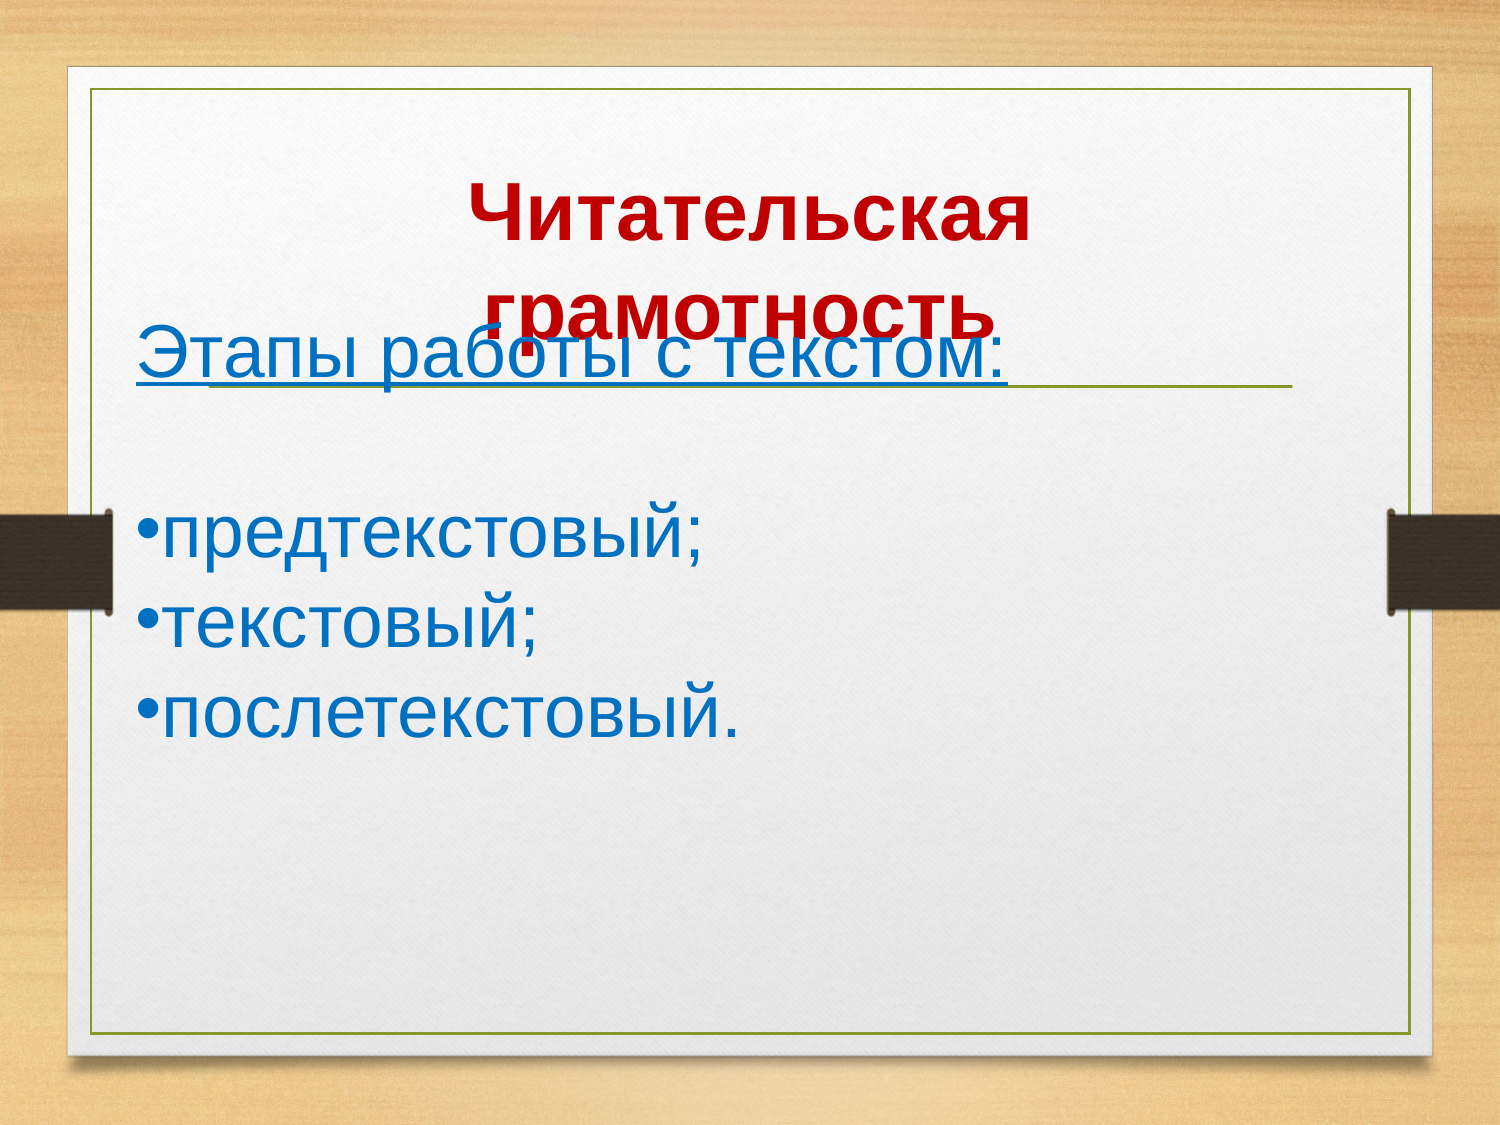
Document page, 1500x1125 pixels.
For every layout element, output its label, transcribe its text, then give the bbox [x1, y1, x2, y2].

title Читательская грамотность [193, 150, 1309, 295]
picture [0, 0, 1500, 1125]
text_box Этапы работы с текстом: предтекстовый; текстовый; послетекстовый. [46, 295, 1454, 761]
